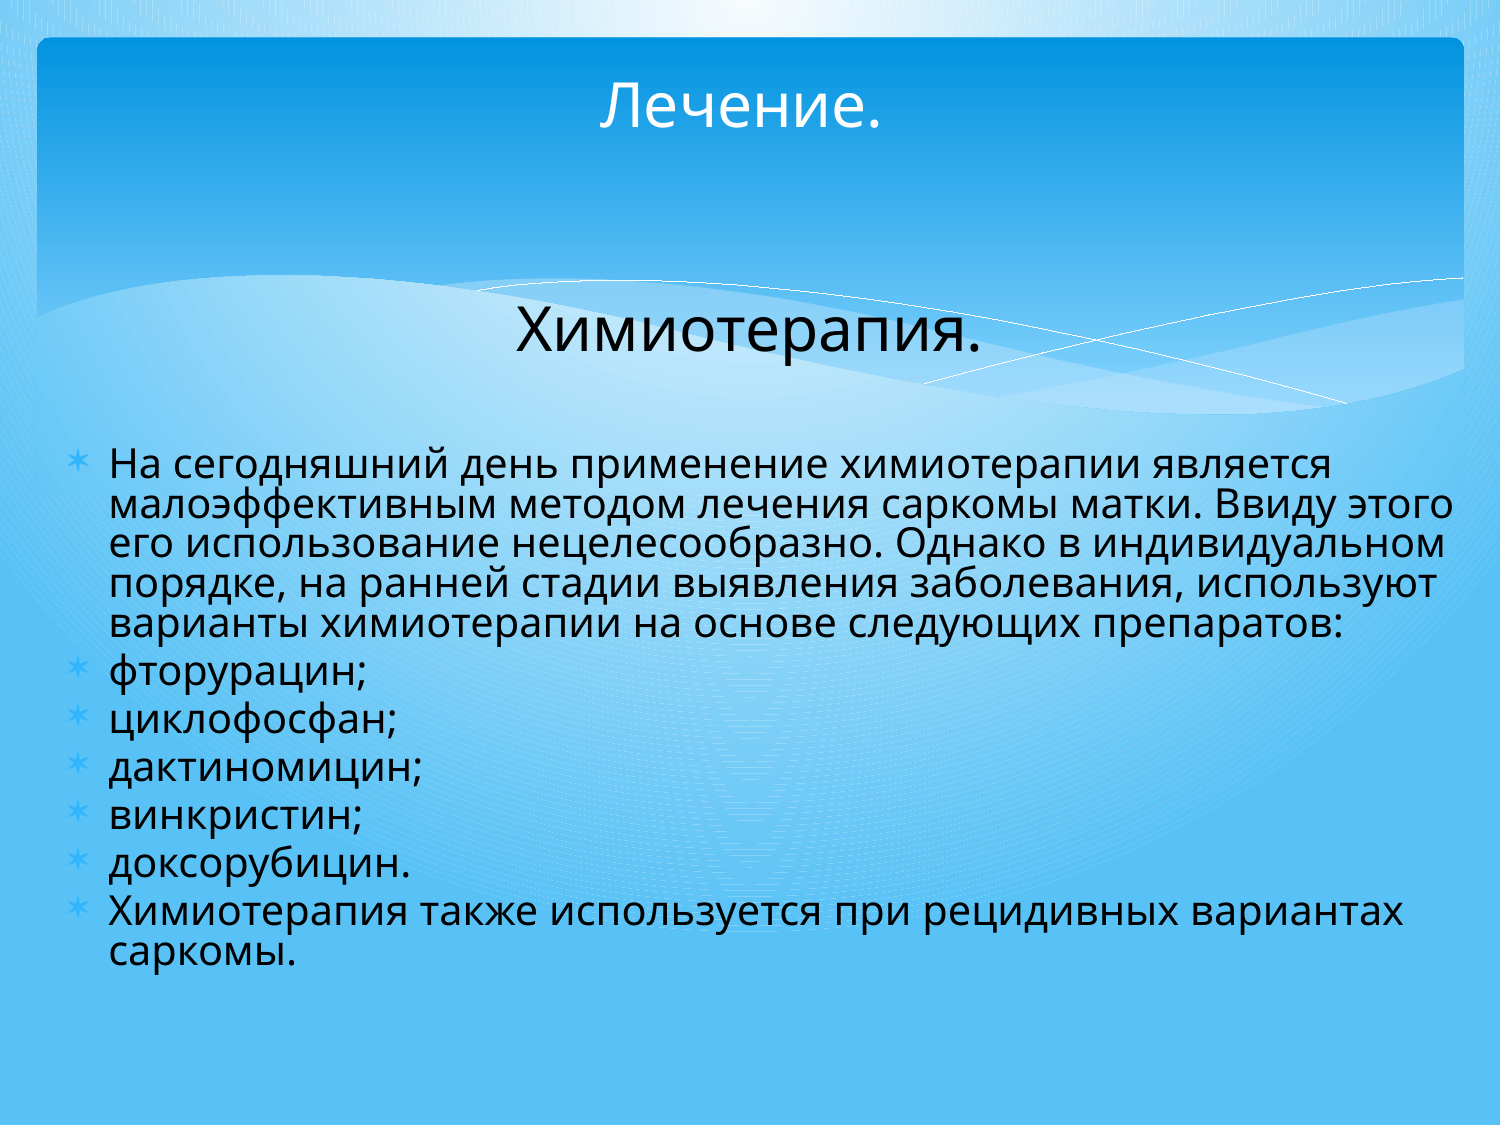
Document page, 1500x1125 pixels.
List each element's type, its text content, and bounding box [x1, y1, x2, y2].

title Лечение. Химиотерапия. [75, 55, 1425, 374]
list На сегодняшний день применение химиотерапии является малоэффективным методом лечения саркомы матки. Ввиду этого его использование нецелесообразно. Однако в индивидуальном порядке, на ранней стадии выявления заболевания, используют варианты химиотерапии на основе следующих препаратов: фторурацин; циклофосфан; дактиномицин; винкристин; доксорубицин. Химиотерапия также используется при рецидивных вариантах саркомы. [53, 438, 1476, 1005]
